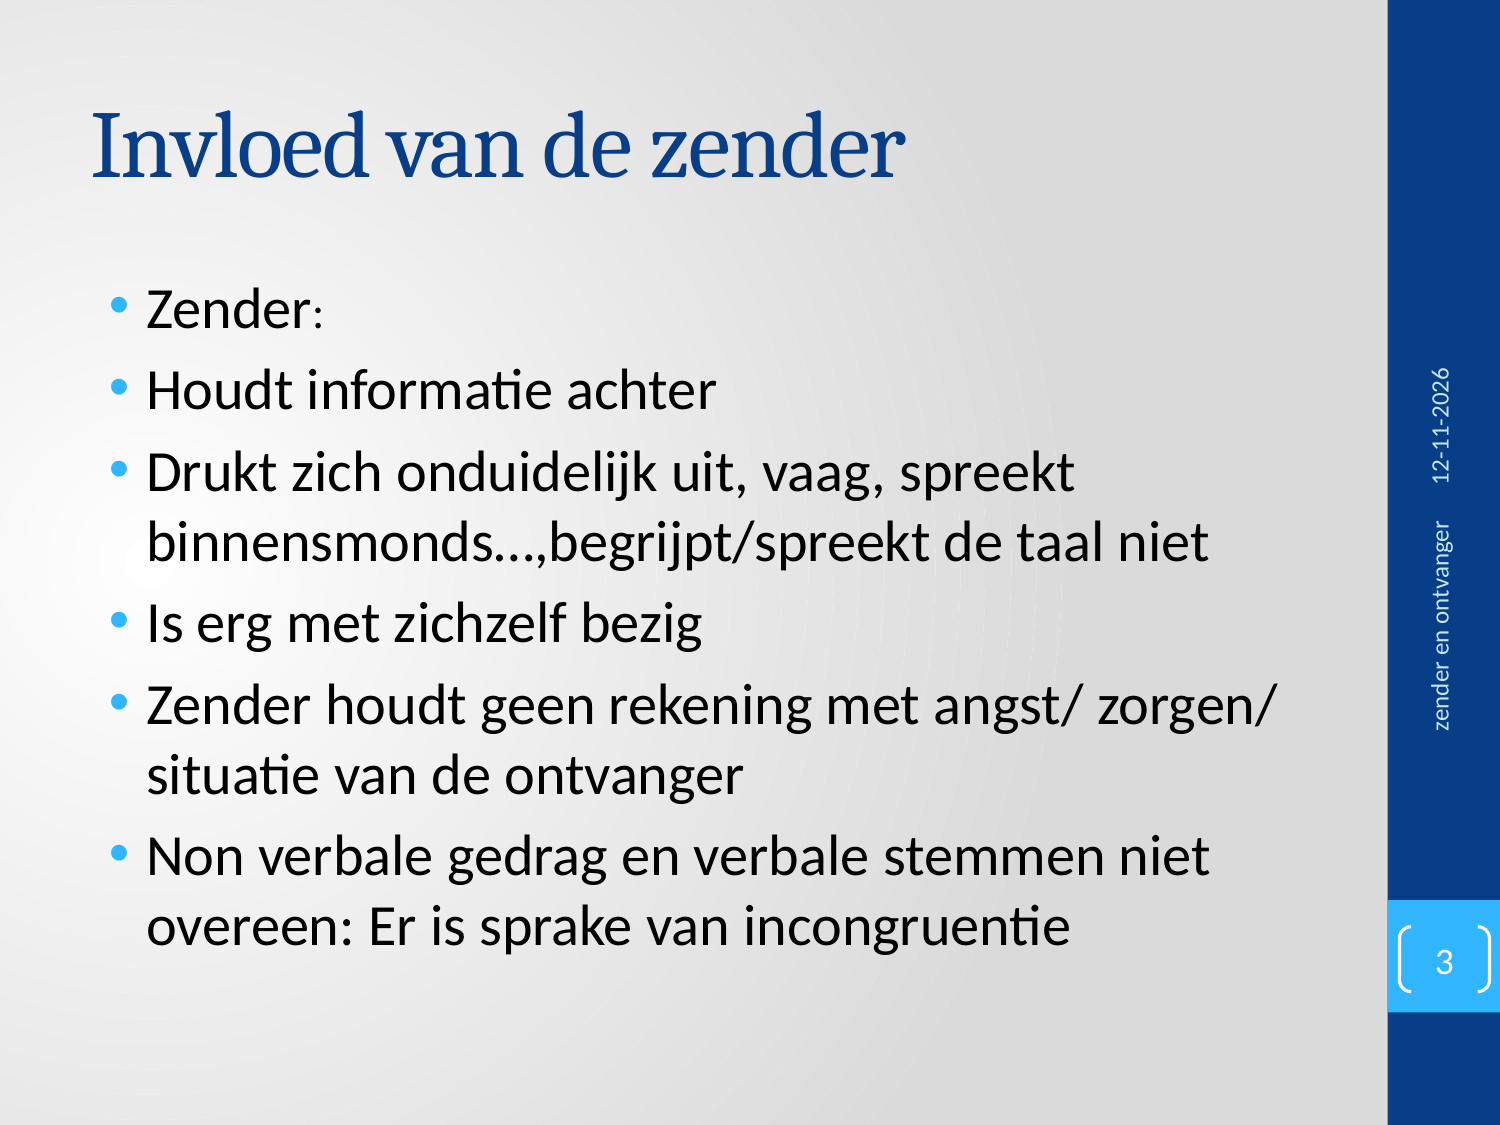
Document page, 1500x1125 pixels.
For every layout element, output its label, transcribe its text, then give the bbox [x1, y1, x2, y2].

list Zender: Houdt informatie achter Drukt zich onduidelijk uit, vaag, spreekt binnensmonds…,begrijpt/spreekt de taal niet Is erg met zichzelf bezig Zender houdt geen rekening met angst/ zorgen/ situatie van de ontvanger Non verbale gedrag en verbale stemmen niet overeen: Er is sprake van incongruentie [75, 262, 1325, 1050]
footer zender en ontvanger [1408, 500, 1469, 889]
title Invloed van de zender [75, 45, 1325, 233]
slide_number 3 [1397, 925, 1492, 994]
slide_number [1408, 100, 1469, 500]
